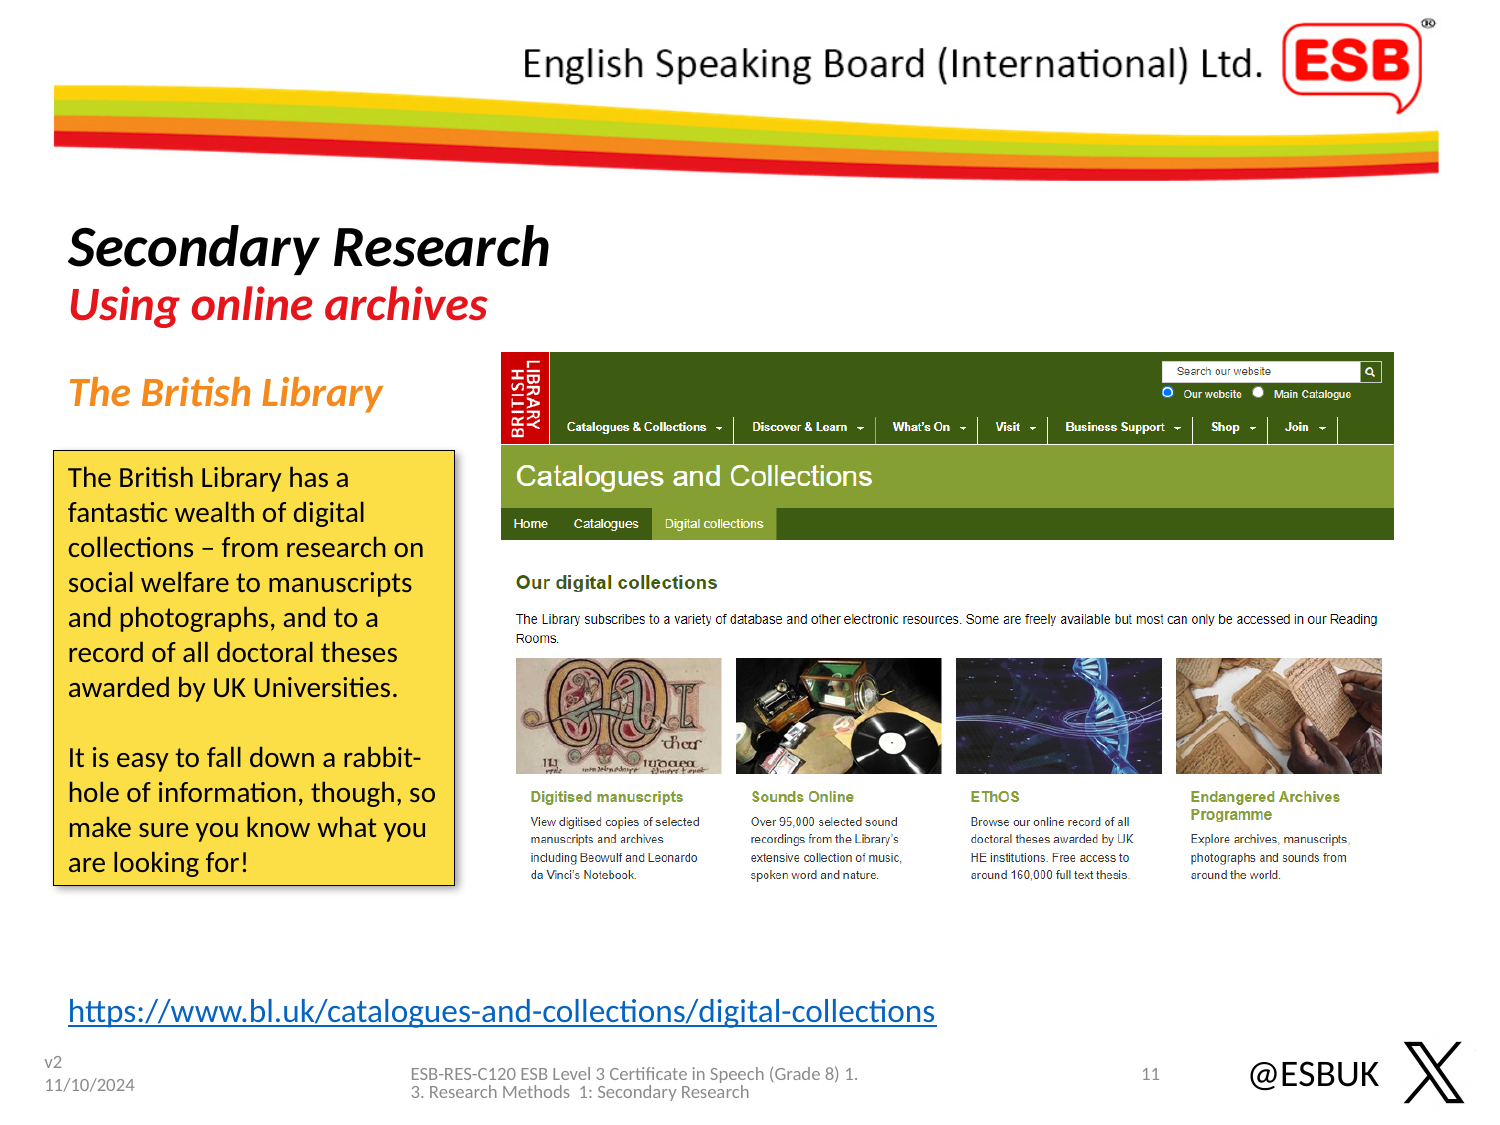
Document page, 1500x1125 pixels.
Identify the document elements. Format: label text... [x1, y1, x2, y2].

text_box The British Library [53, 357, 501, 423]
picture [0, 0, 1500, 189]
slide_number 11 [930, 1042, 1176, 1103]
title Secondary Research Using online archives [53, 208, 1347, 338]
picture [1395, 1029, 1476, 1116]
text_box The British Library has a fantastic wealth of digital collections – from research on social welfare to manuscripts and photographs, and to a record of all doctoral theses awarded by UK Universities. It is easy to fall down a rabbit-hole of information, though, so make sure you know what you are looking for! [53, 450, 455, 886]
picture [501, 352, 1394, 952]
footer ESB-RES-C120 ESB Level 3 Certificate in Speech (Grade 8) 1.3. Research Methods 1: Secondary Research [395, 1042, 874, 1103]
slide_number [29, 1042, 160, 1103]
text_box https://www.bl.uk/catalogues-and-collections/digital-collections [53, 982, 1102, 1037]
